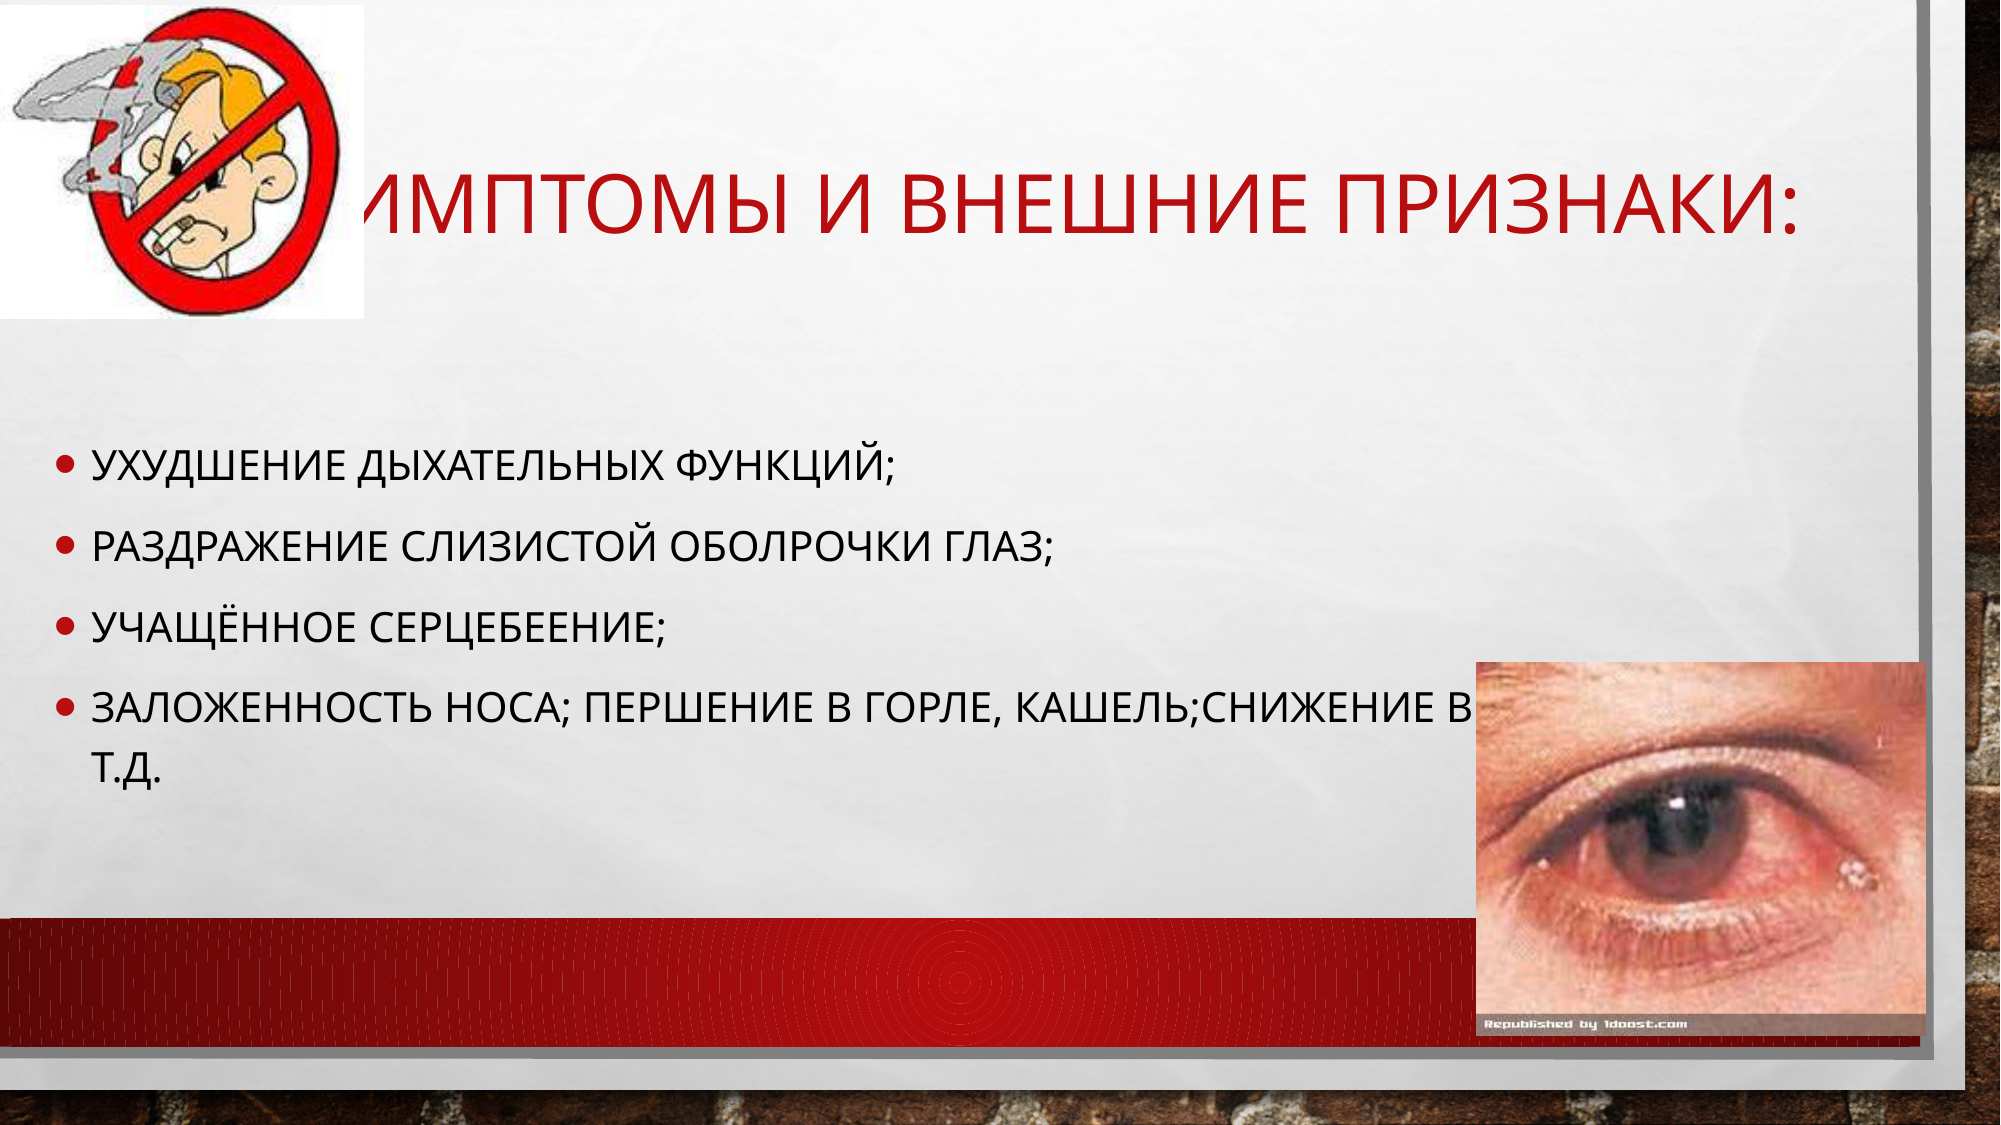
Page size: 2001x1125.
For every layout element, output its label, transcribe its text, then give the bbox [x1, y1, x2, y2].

picture [1475, 661, 1926, 1036]
title СИМПТОМЫ И ВНЕШНИЕ ПРИЗНАКИ: [365, 112, 1818, 302]
picture [0, 0, 2000, 1125]
picture [0, 5, 365, 319]
list УХУДШЕНИЕ ДЫХАТЕЛЬНЫХ ФУНКЦИЙ; РАЗДРАЖЕНИЕ СЛИЗИСТОЙ ОБОЛРОЧКИ ГЛАЗ; УЧАЩЁННОЕ СЕРЦЕБЕЕНИЕ; ЗАЛОЖЕННОСТЬ НОСА; ПЕРШЕНИЕ В ГОРЛЕ, КАШЕЛЬ;СНИЖЕНИЕ ВНИМАНИЯ И Т.Д. [38, 338, 1818, 882]
